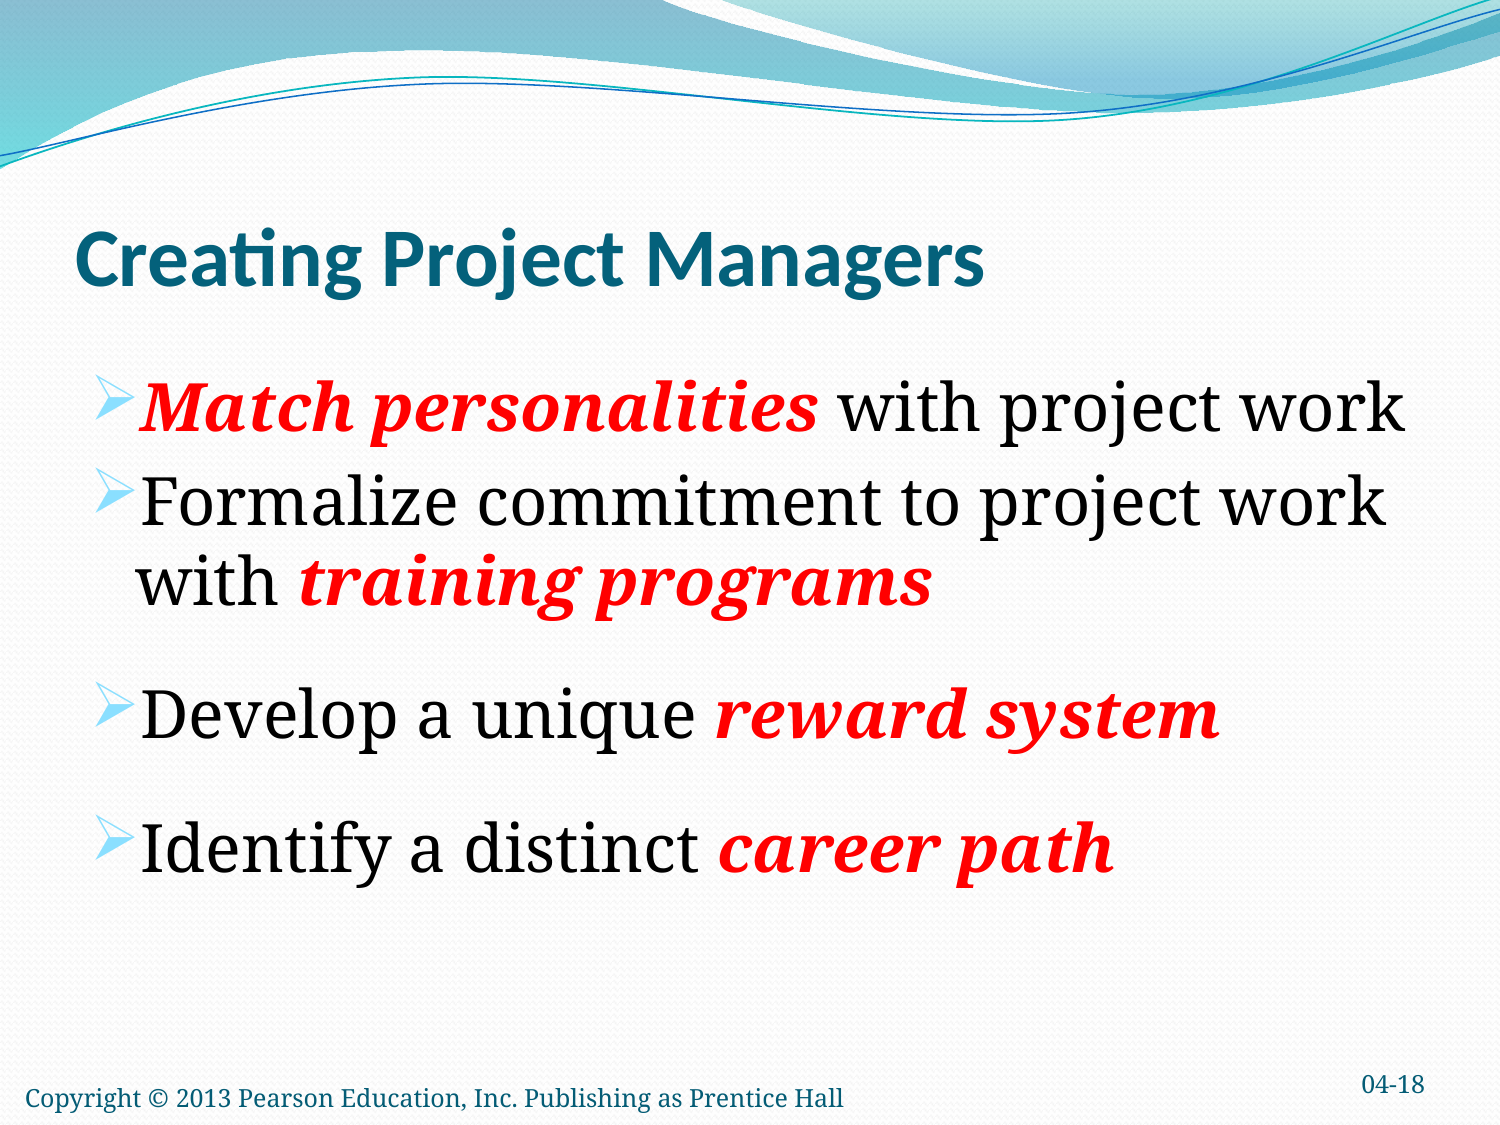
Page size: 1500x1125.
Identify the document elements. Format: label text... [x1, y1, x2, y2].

text_box Copyright © 2013 Pearson Education, Inc. Publishing as Prentice Hall [24, 1074, 988, 1113]
list Match personalities with project work Formalize commitment to project work with training programs Develop a unique reward system Identify a distinct career path [74, 317, 1426, 1038]
slide_number 04-18 [1299, 1042, 1425, 1103]
title Creating Project Managers [74, 115, 1426, 304]
